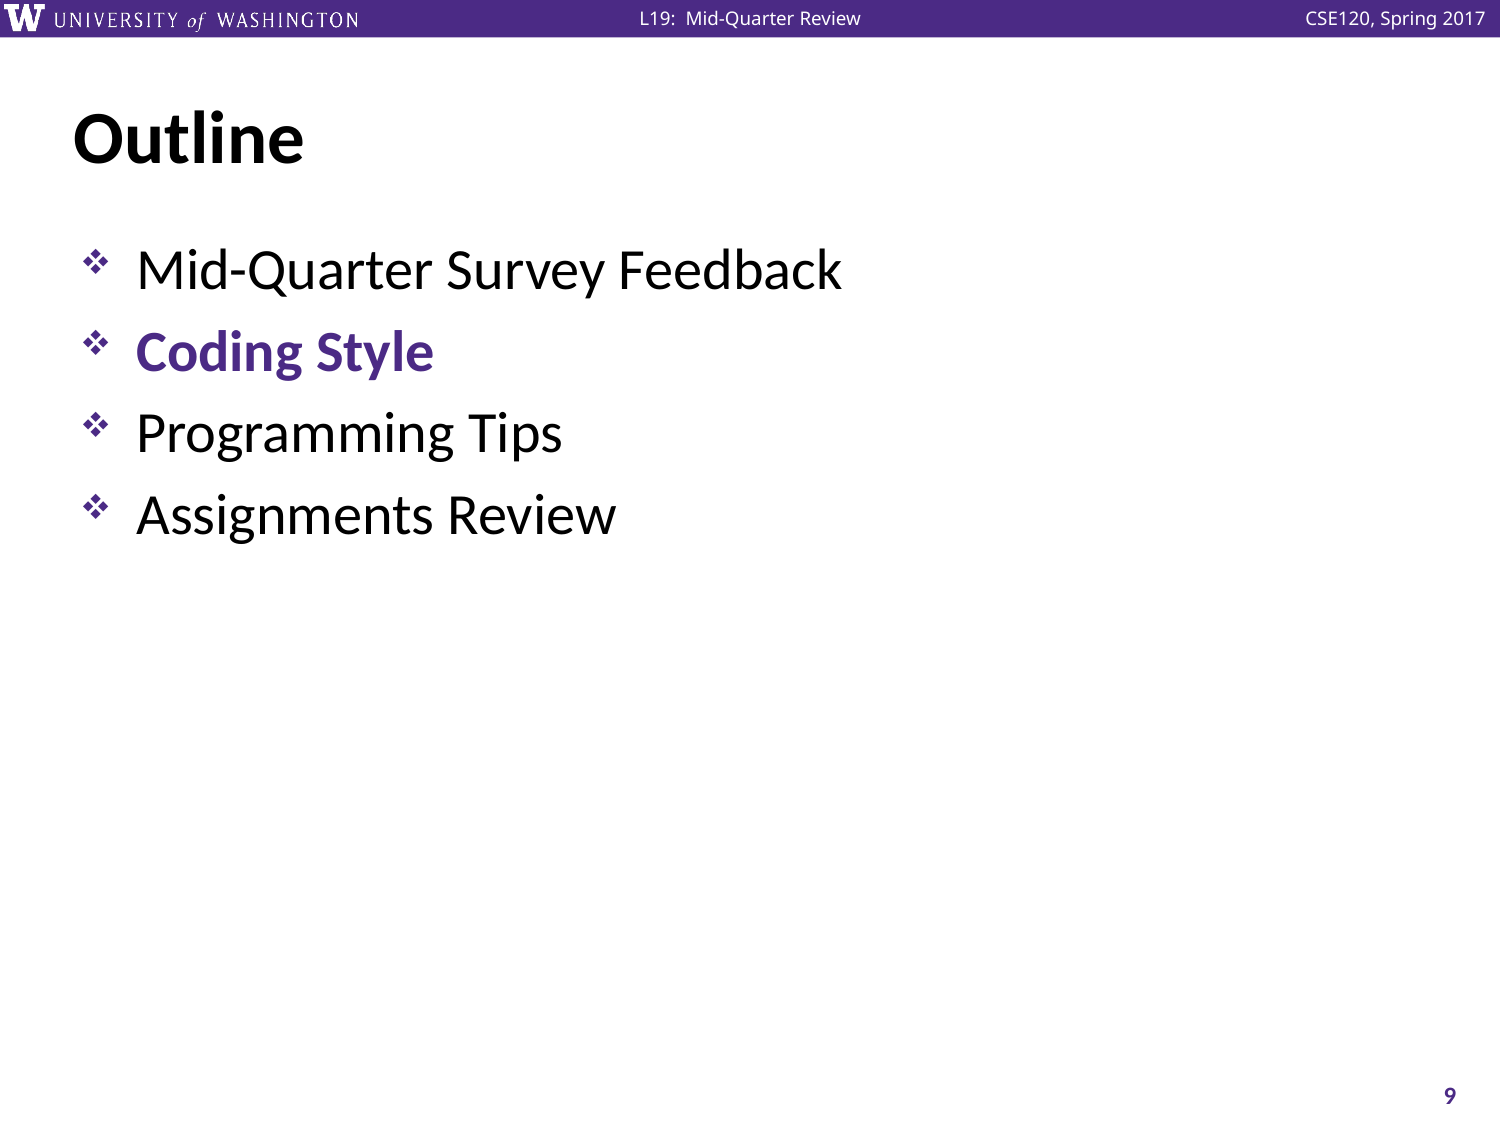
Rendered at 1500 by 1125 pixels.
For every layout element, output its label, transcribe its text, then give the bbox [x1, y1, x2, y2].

picture [4, 4, 358, 32]
slide_number 9 [1400, 1065, 1500, 1125]
list Mid-Quarter Survey Feedback Coding Style Programming Tips Assignments Review [64, 223, 1438, 1040]
title Outline [58, 71, 1438, 197]
